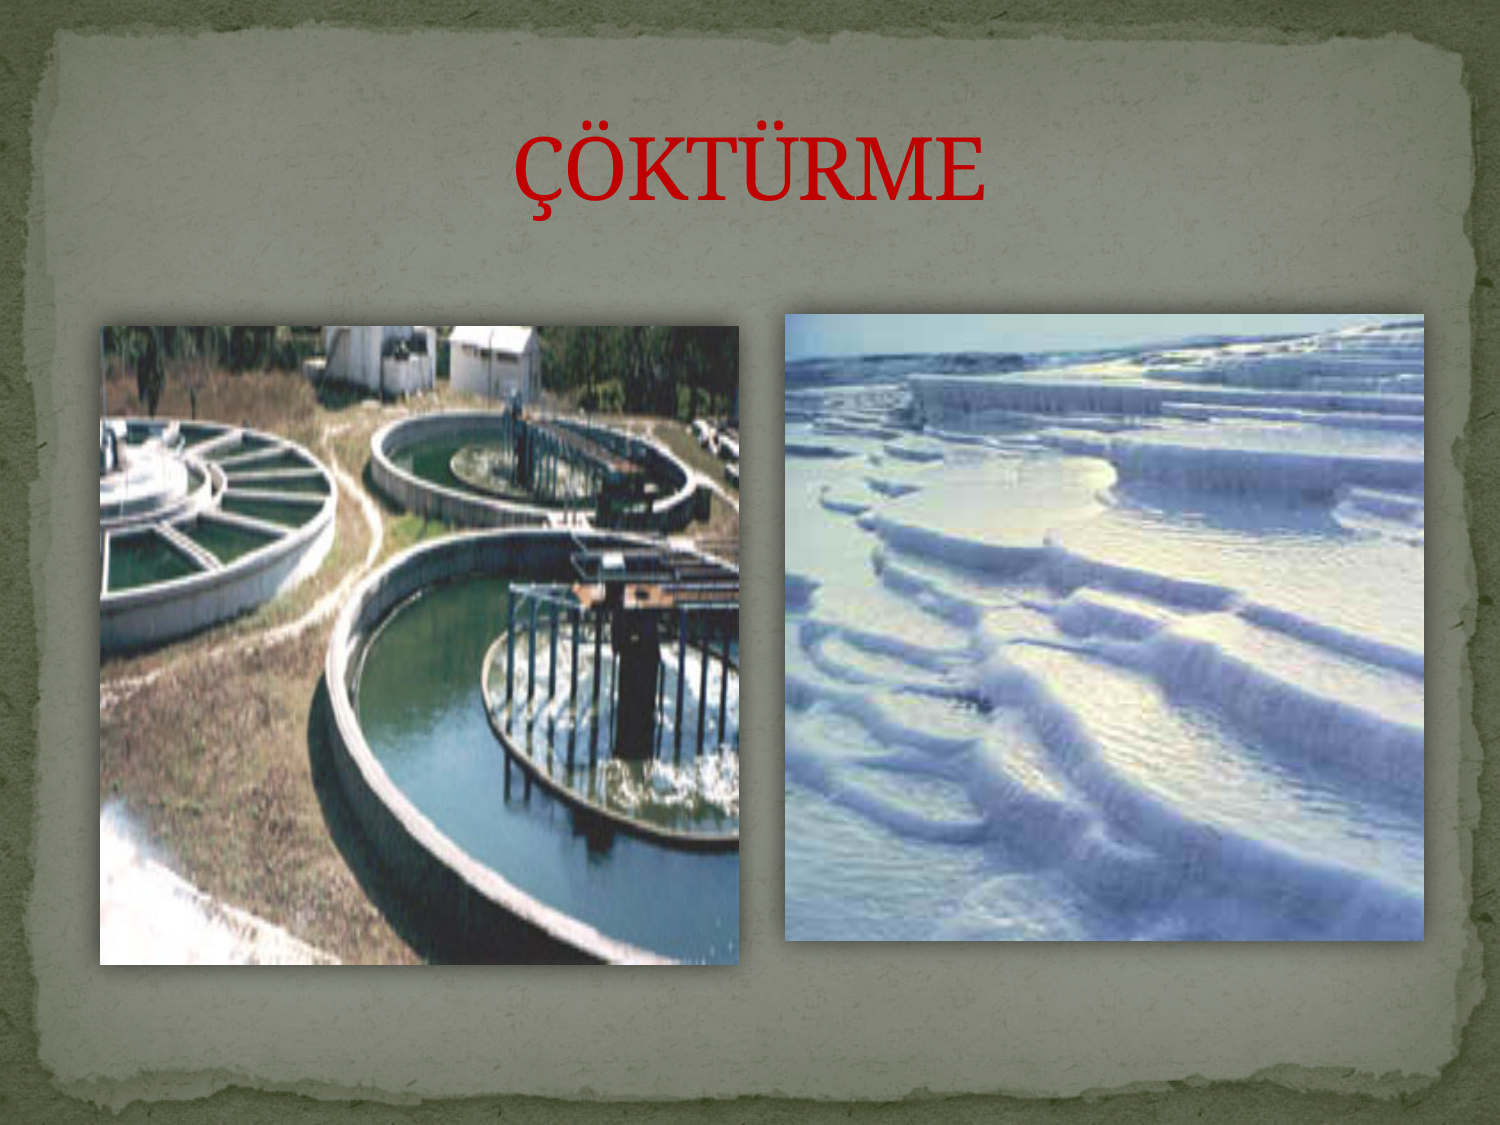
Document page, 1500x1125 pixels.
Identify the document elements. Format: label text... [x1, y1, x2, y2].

title ÇÖKTÜRME [74, 24, 1425, 225]
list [103, 329, 738, 964]
picture [785, 314, 1424, 941]
